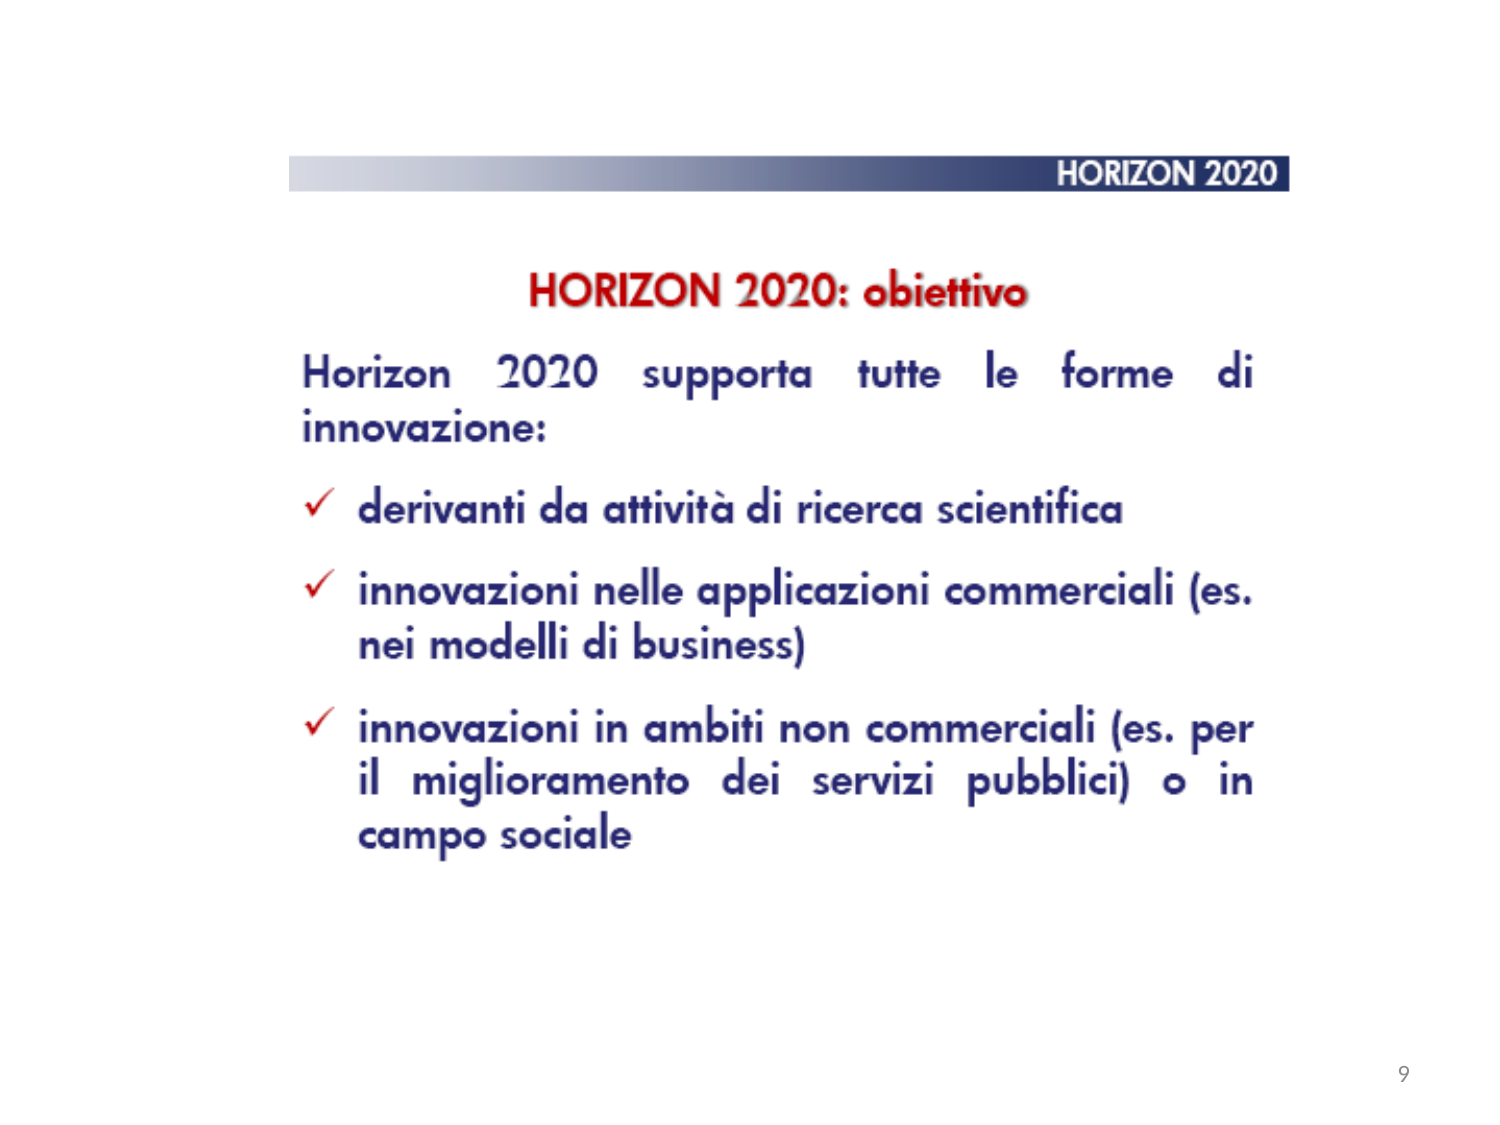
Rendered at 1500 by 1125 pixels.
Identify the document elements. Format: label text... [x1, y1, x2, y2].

slide_number 9 [1074, 1042, 1425, 1103]
picture [288, 143, 1294, 918]
